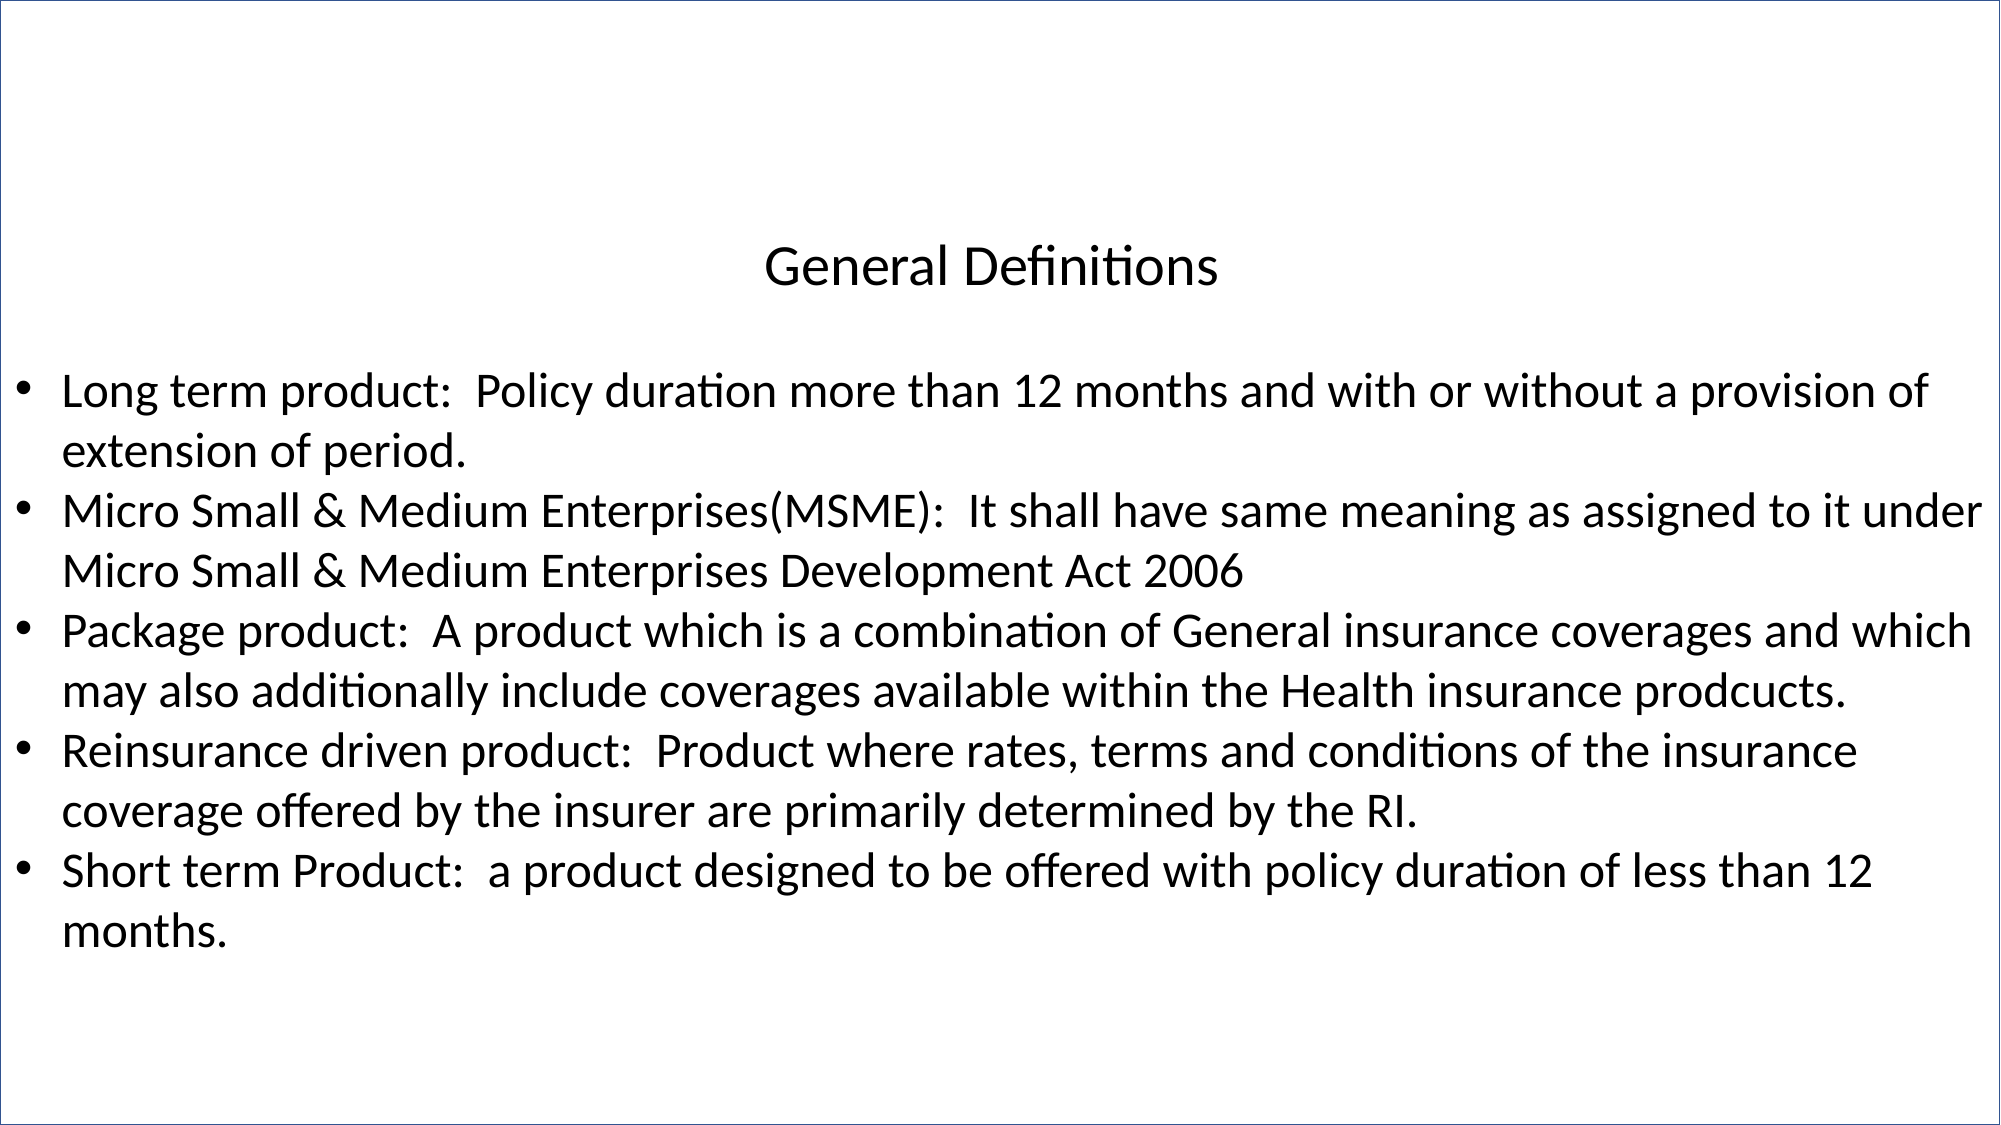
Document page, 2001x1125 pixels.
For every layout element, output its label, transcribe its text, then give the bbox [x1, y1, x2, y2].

text_box General Definitions Long term product: Policy duration more than 12 months and with or without a provision of extension of period. Micro Small & Medium Enterprises(MSME): It shall have same meaning as assigned to it under Micro Small & Medium Enterprises Development Act 2006 Package product: A product which is a combination of General insurance coverages and which may also additionally include coverages available within the Health insurance prodcucts. Reinsurance driven product: Product where rates, terms and conditions of the insurance coverage offered by the insurer are primarily determined by the RI. Short term Product: a product designed to be offered with policy duration of less than 12 months. [0, 0, 2000, 1125]
